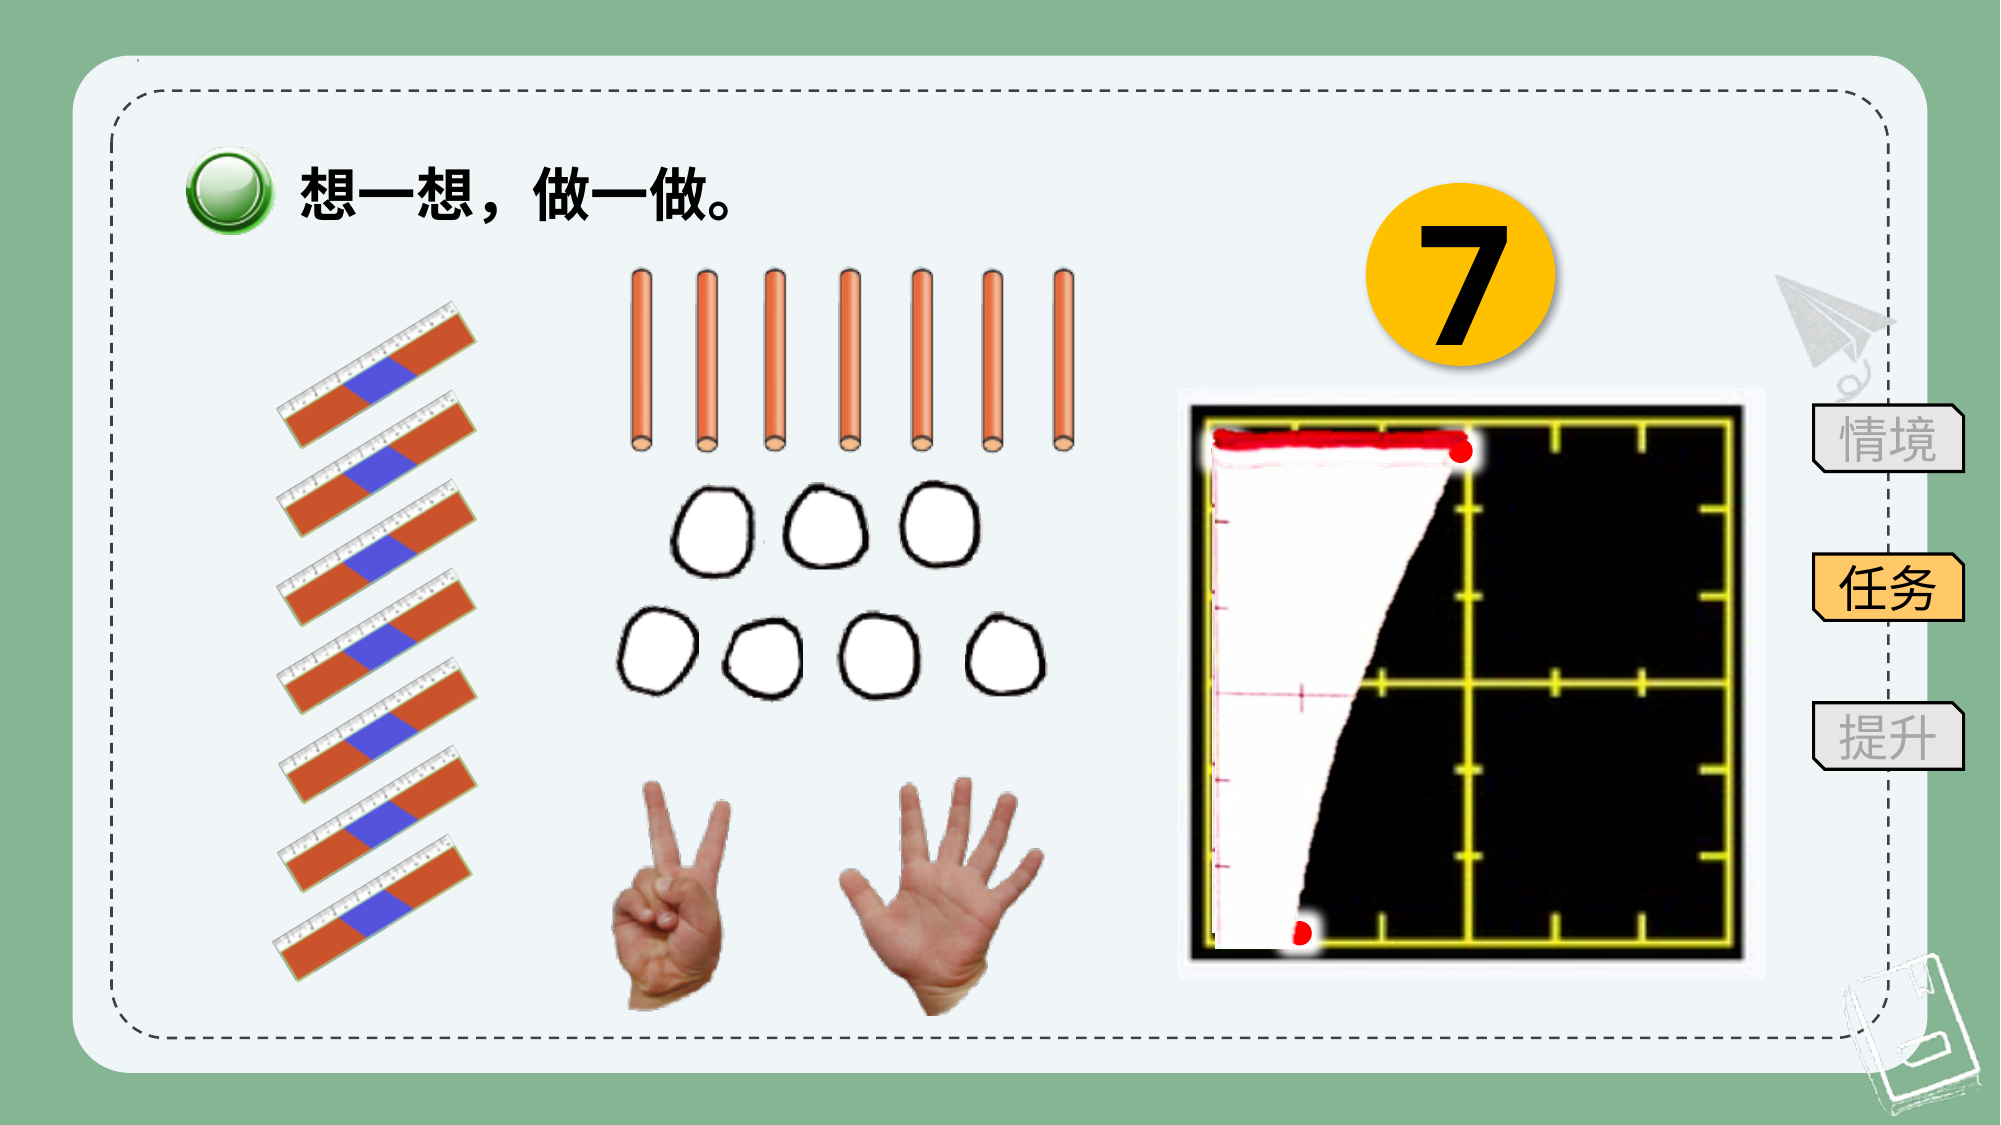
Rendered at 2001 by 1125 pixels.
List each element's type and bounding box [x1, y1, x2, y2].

picture [782, 475, 872, 576]
picture [691, 265, 723, 454]
picture [831, 773, 1049, 1016]
picture [268, 301, 481, 982]
picture [759, 264, 791, 453]
picture [607, 773, 737, 1016]
text_box [1706, 236, 1964, 770]
text_box [186, 146, 783, 237]
picture [1843, 953, 1982, 1116]
text_box [1366, 171, 1555, 389]
picture [721, 604, 803, 706]
picture [626, 264, 657, 453]
picture [834, 604, 924, 706]
picture [1048, 264, 1079, 453]
picture [964, 604, 1052, 706]
picture [896, 474, 984, 571]
picture [906, 264, 938, 453]
picture [664, 481, 765, 582]
picture [1178, 388, 1765, 979]
picture [834, 264, 866, 453]
picture [977, 265, 1008, 454]
picture [610, 600, 699, 701]
